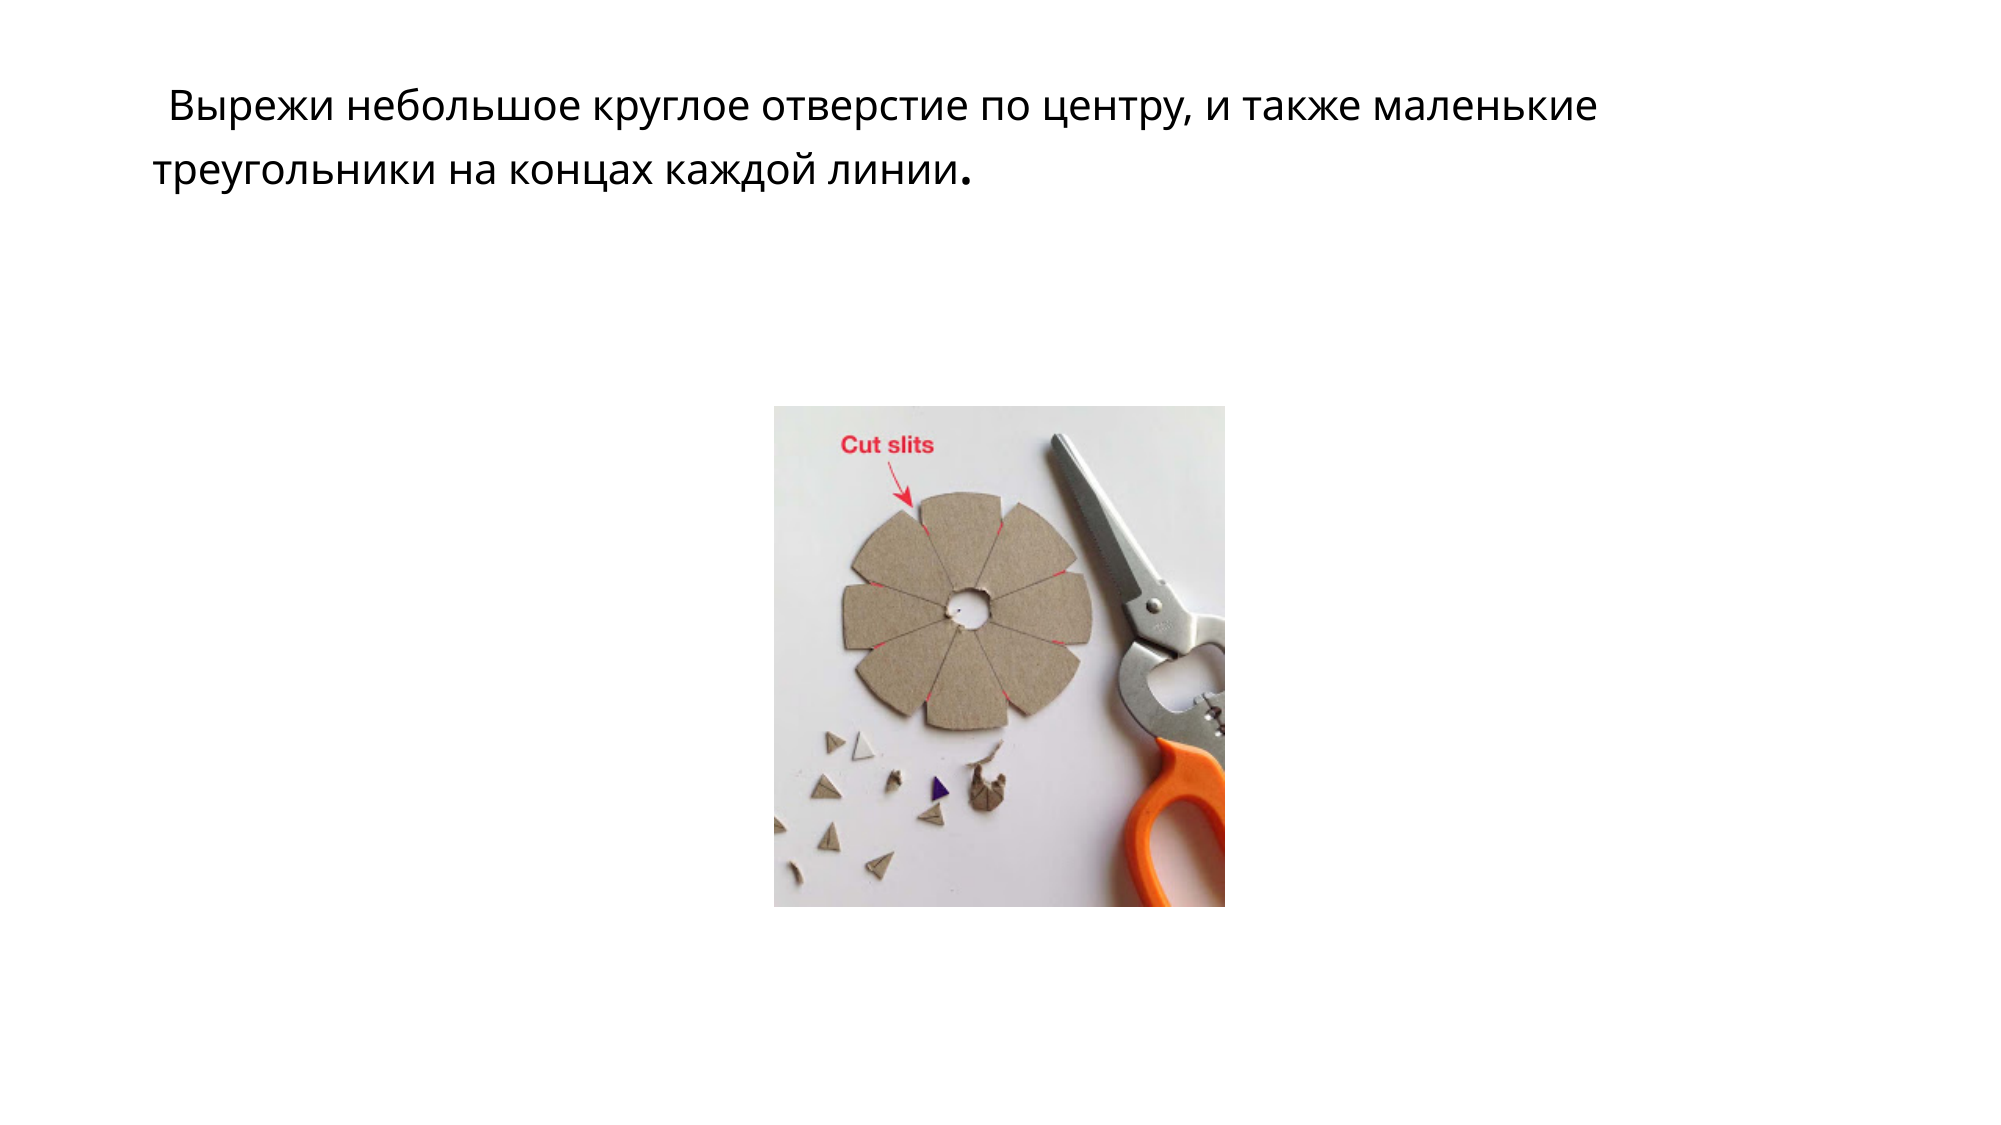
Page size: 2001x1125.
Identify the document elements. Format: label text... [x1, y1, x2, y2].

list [774, 406, 1225, 907]
title Вырежи небольшое круглое отверстие по центру, и также маленькие треугольники на концах каждой линии. [137, 59, 1863, 278]
